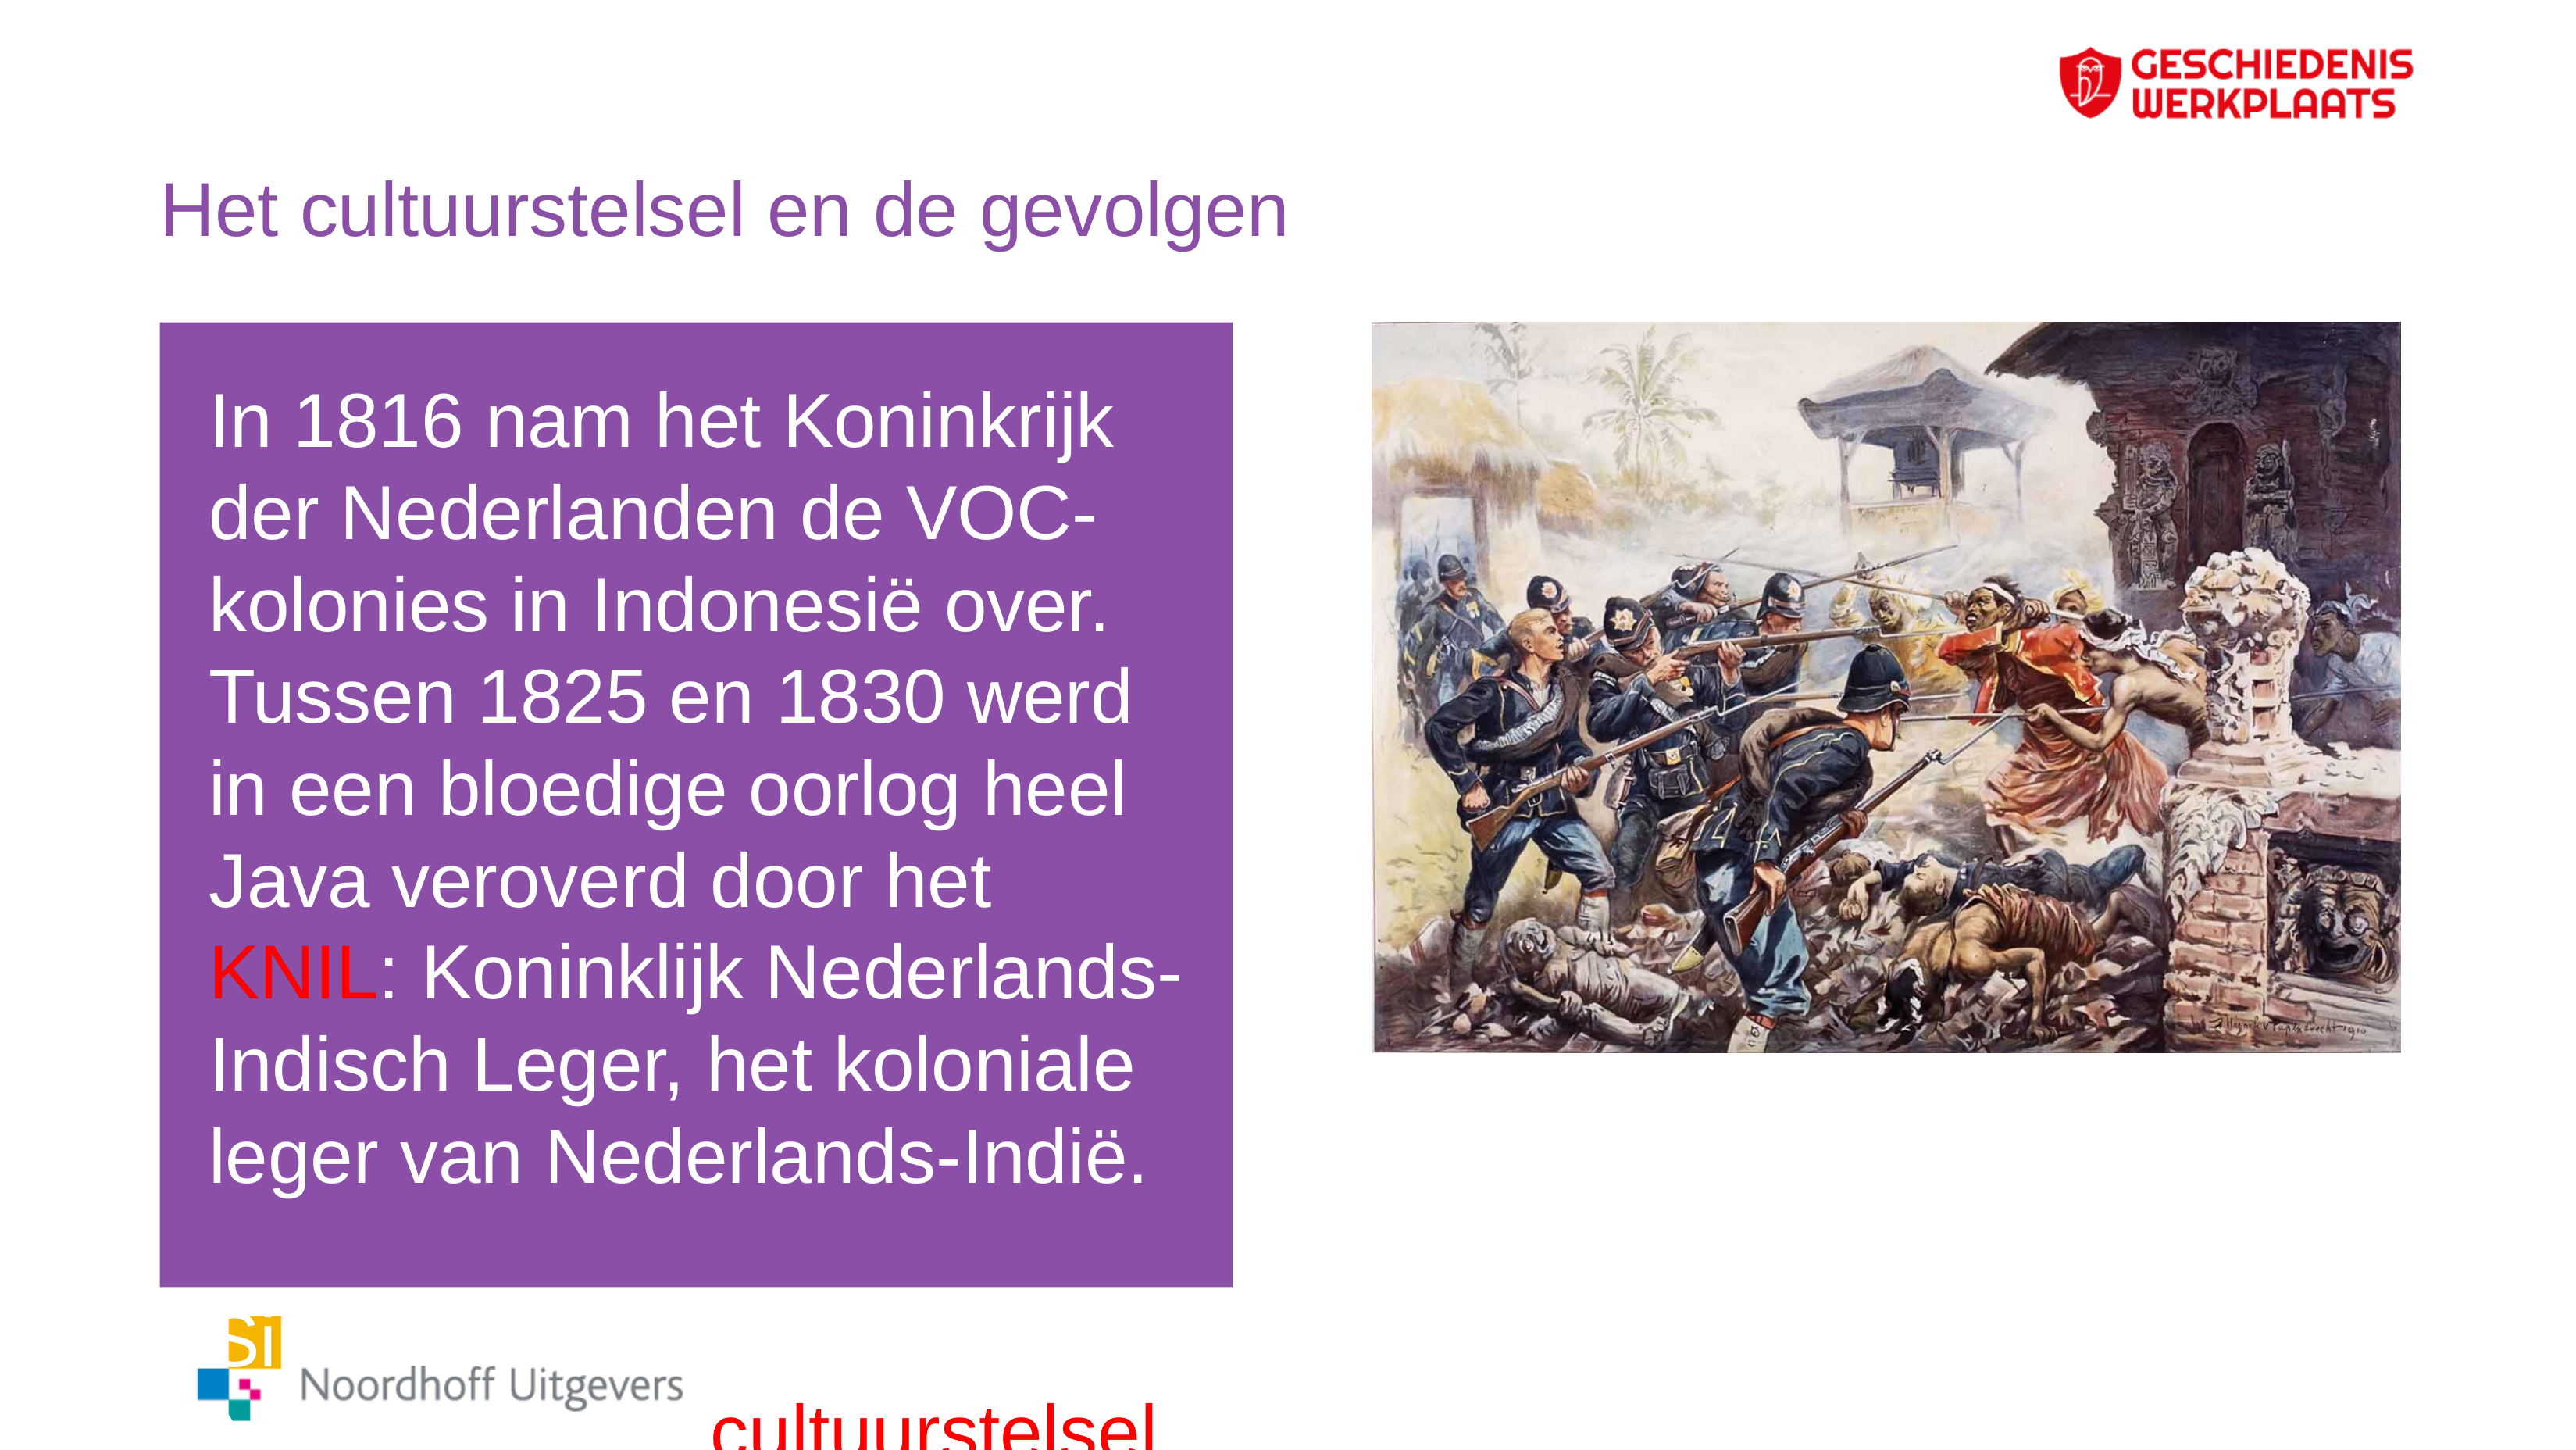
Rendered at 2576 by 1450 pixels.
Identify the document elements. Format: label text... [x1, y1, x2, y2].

picture [159, 1288, 802, 1449]
picture [1610, 0, 2576, 161]
title Het cultuurstelsel en de gevolgen [159, 159, 2416, 266]
list In 1816 nam het Koninkrijk der Nederlanden de VOC-kolonies in Indonesië over. Tussen 1825 en 1830 werd in een bloedige oorlog heel Java veroverd door het KNIL: Koninklijk Nederlands-Indisch Leger, het koloniale leger van Nederlands-Indië. Sinds 1830 hanteerde Nederland het cultuurstelsel: een systeem waarbij Javaan-se boeren werden gedwongen koffie en andere tropische producten te verbouwen (1830-1870). Het cultuurstelsel bracht Nederland rijkdom, maar veroorzaakte op Java armoede en honger. Na kritiek werd het in 1870 afgeschaft. [159, 322, 1233, 1288]
picture [1372, 322, 2401, 1053]
